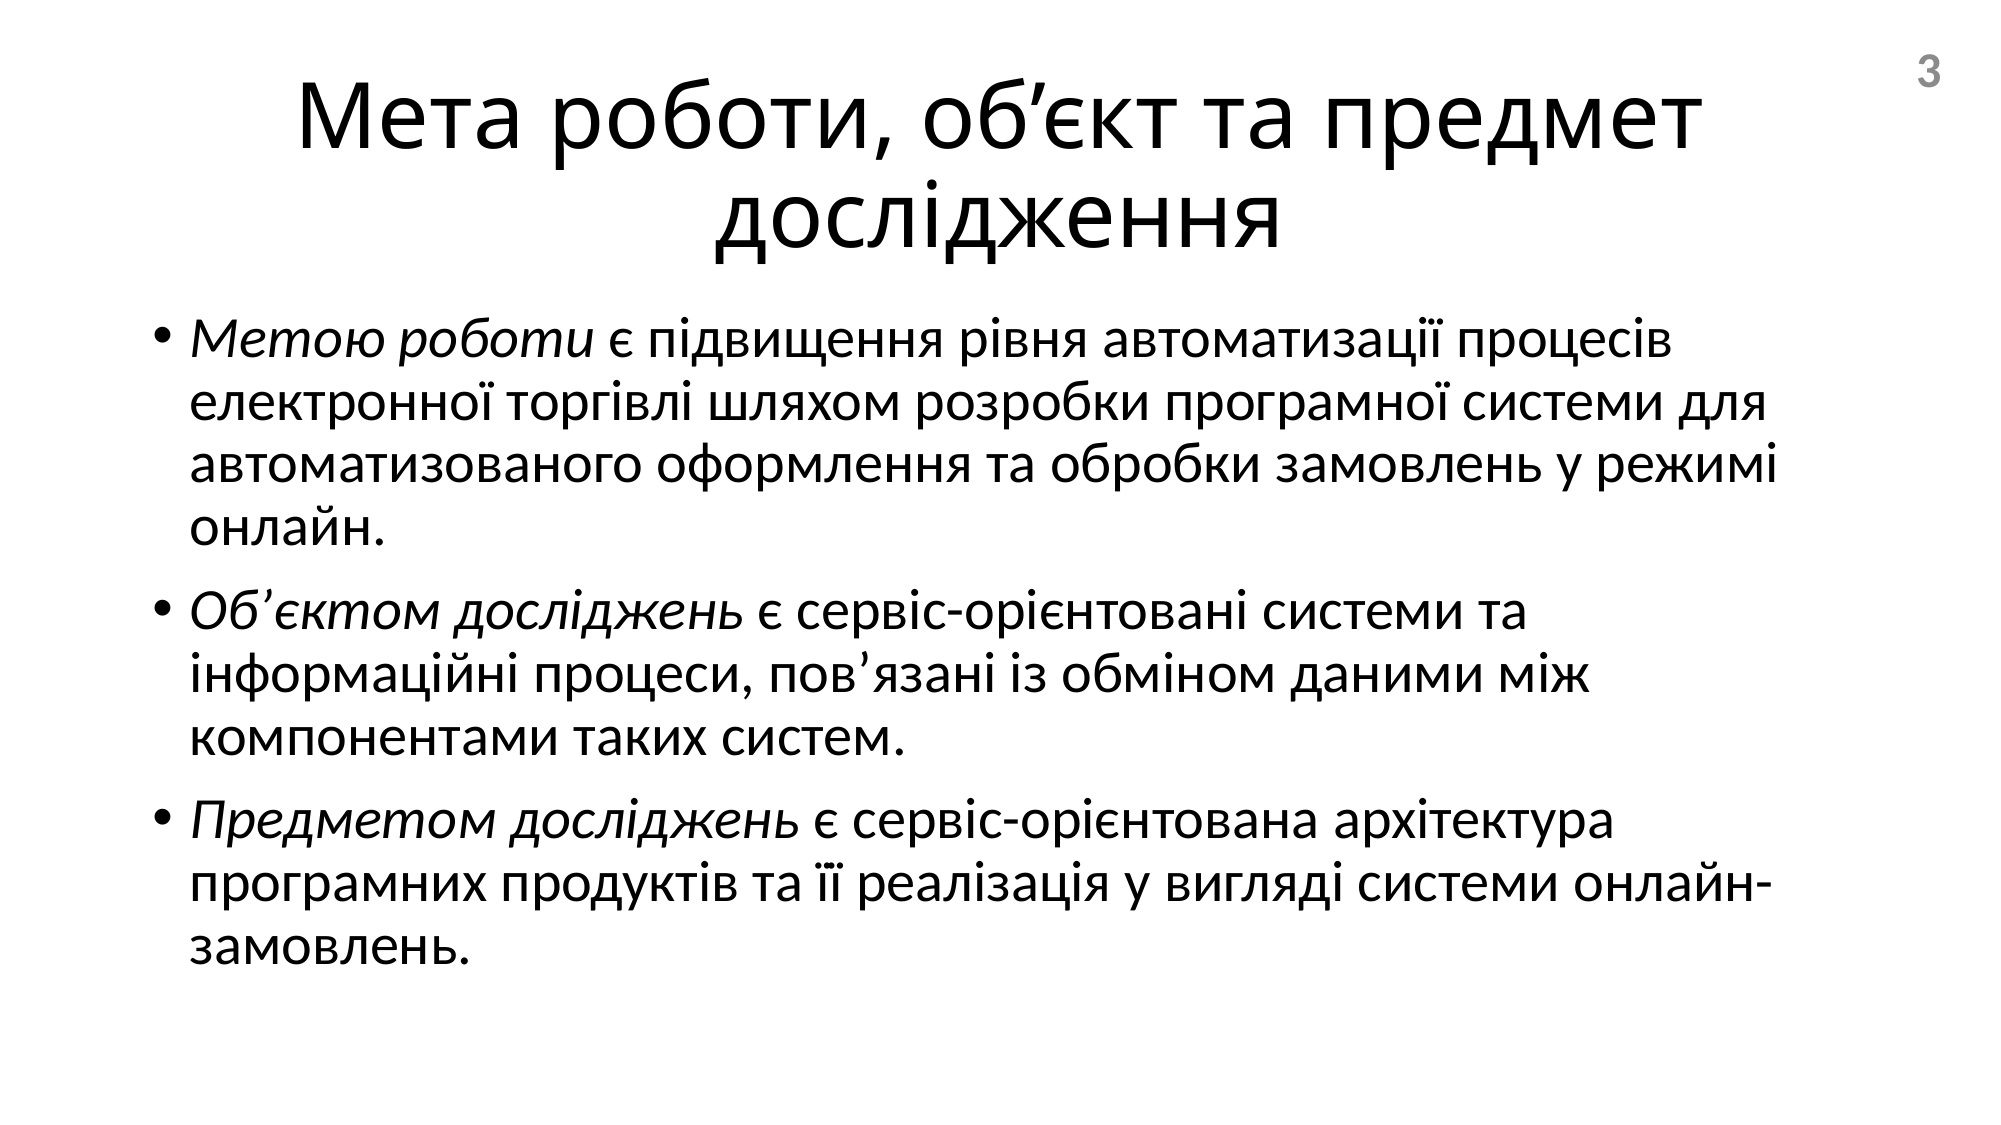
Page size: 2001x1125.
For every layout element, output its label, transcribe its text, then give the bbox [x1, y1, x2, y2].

slide_number 3 [1506, 37, 1957, 98]
list Метою роботи є підвищення рівня автоматизації процесів електронної торгівлі шляхом розробки програмної системи для автоматизованого оформлення та обробки замовлень у режимі онлайн. Об’єктом досліджень є сервіс-орієнтовані системи та інформаційні процеси, пов’язані із обміном даними між компонентами таких систем. Предметом досліджень є сервіс-орієнтована архітектура програмних продуктів та її реалізація у вигляді системи онлайн-замовлень. [137, 299, 1863, 1014]
title Мета роботи, об’єкт та предмет дослідження [137, 59, 1863, 278]
